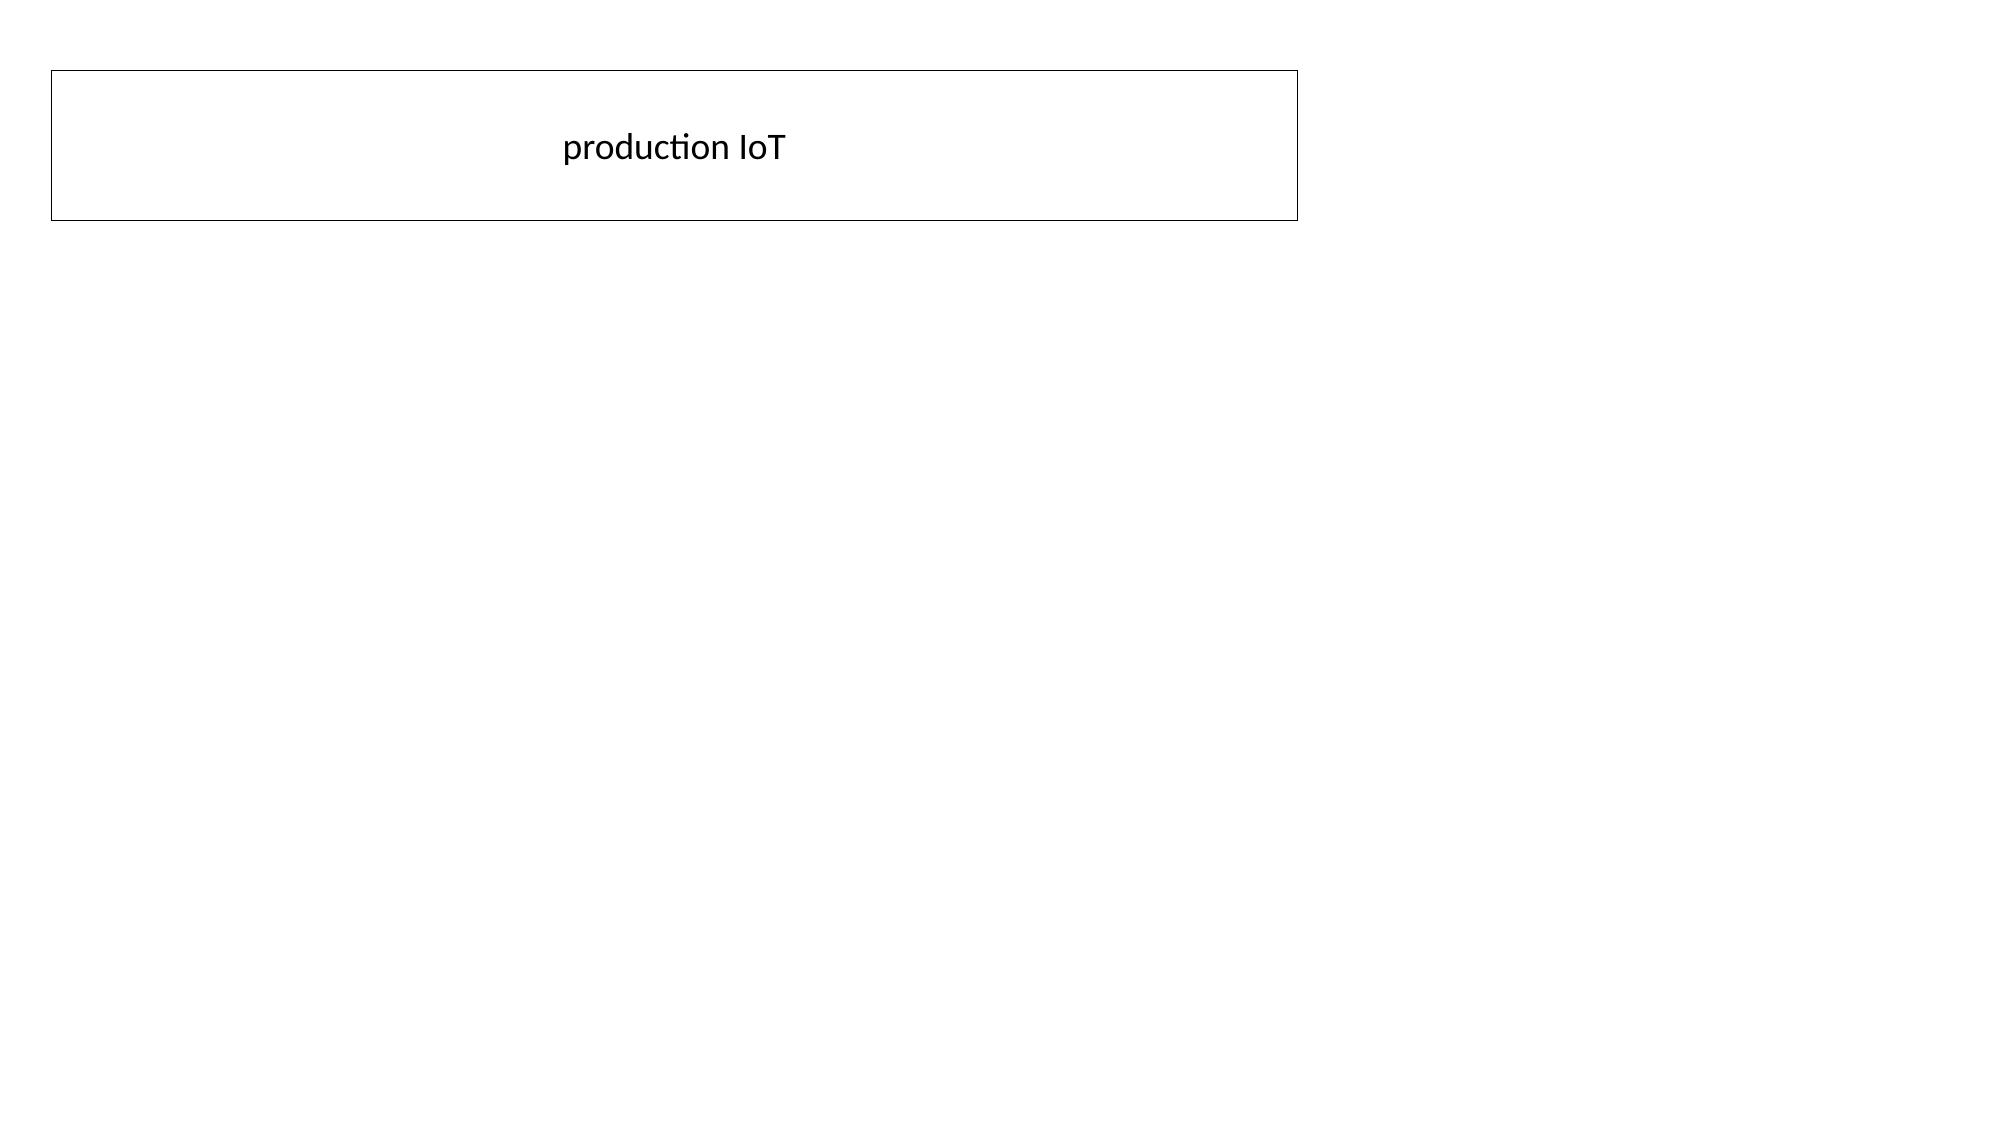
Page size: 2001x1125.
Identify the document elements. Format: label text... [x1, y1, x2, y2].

text_box production IoT [50, 69, 1299, 221]
